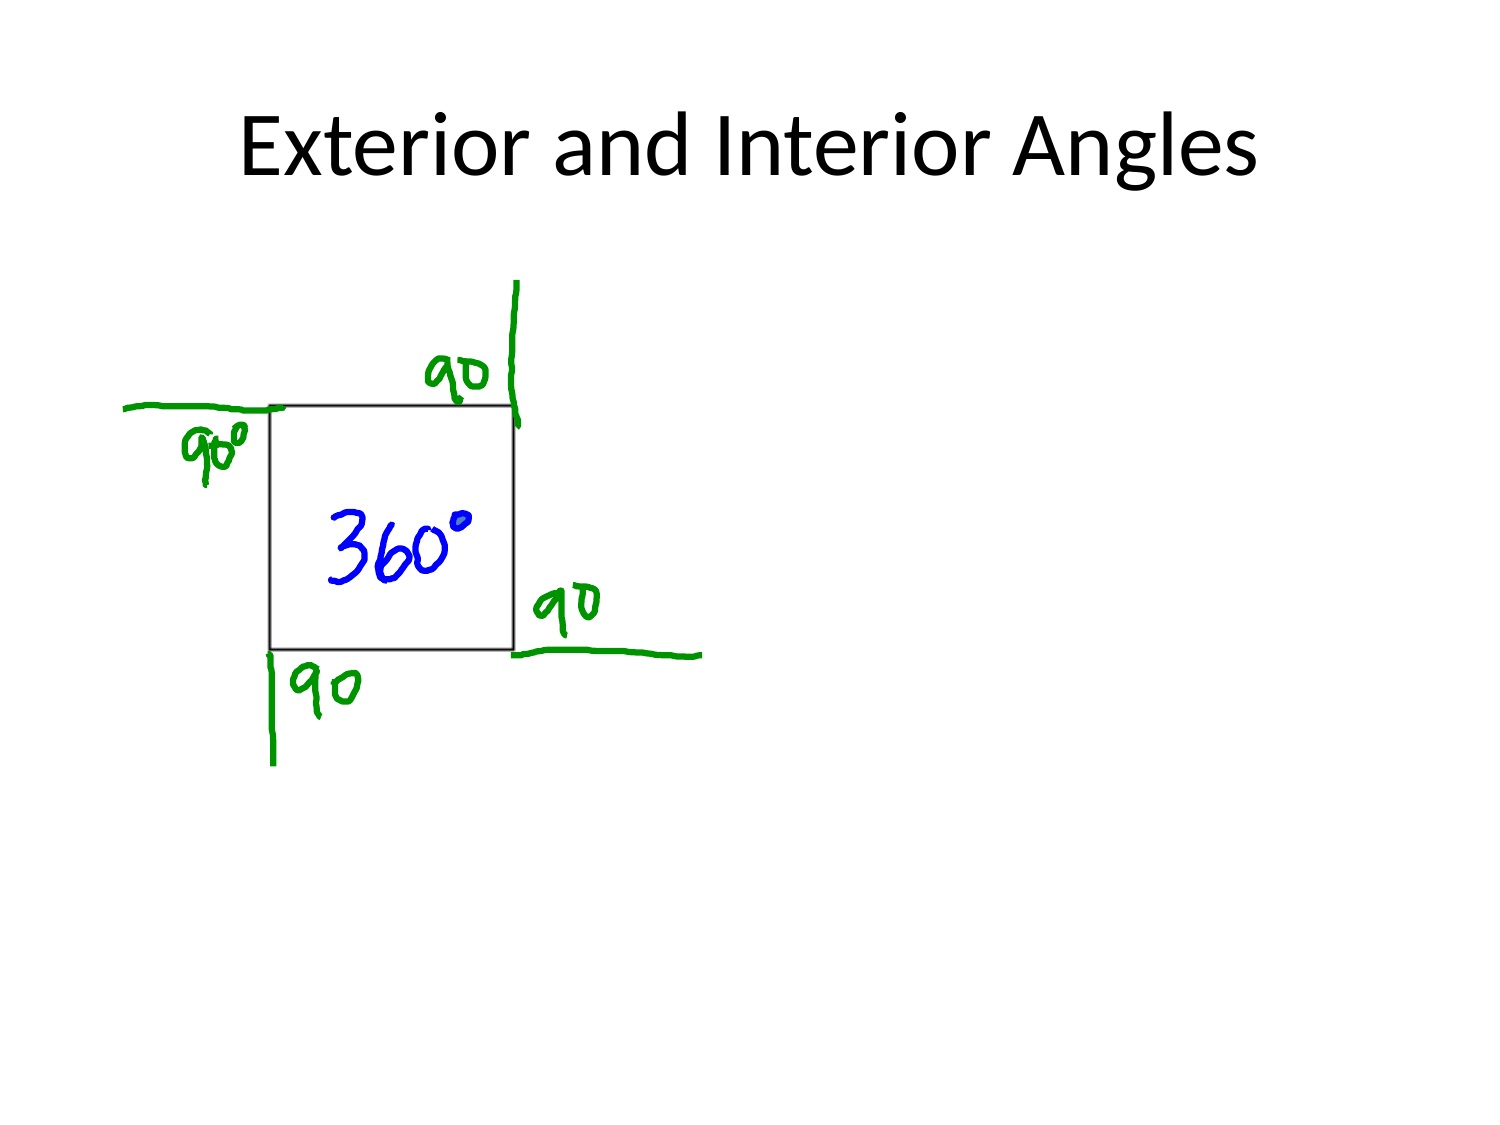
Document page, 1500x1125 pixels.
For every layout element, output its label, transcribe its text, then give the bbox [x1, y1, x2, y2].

text_box [601, 650, 703, 658]
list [212, 374, 596, 688]
text_box [335, 697, 353, 703]
text_box [183, 428, 207, 486]
title Exterior and Interior Angles [75, 45, 1425, 233]
text_box [269, 697, 274, 767]
text_box [122, 404, 207, 410]
text_box [457, 359, 487, 373]
text_box [315, 697, 322, 718]
text_box [510, 279, 518, 373]
text_box [427, 357, 455, 373]
